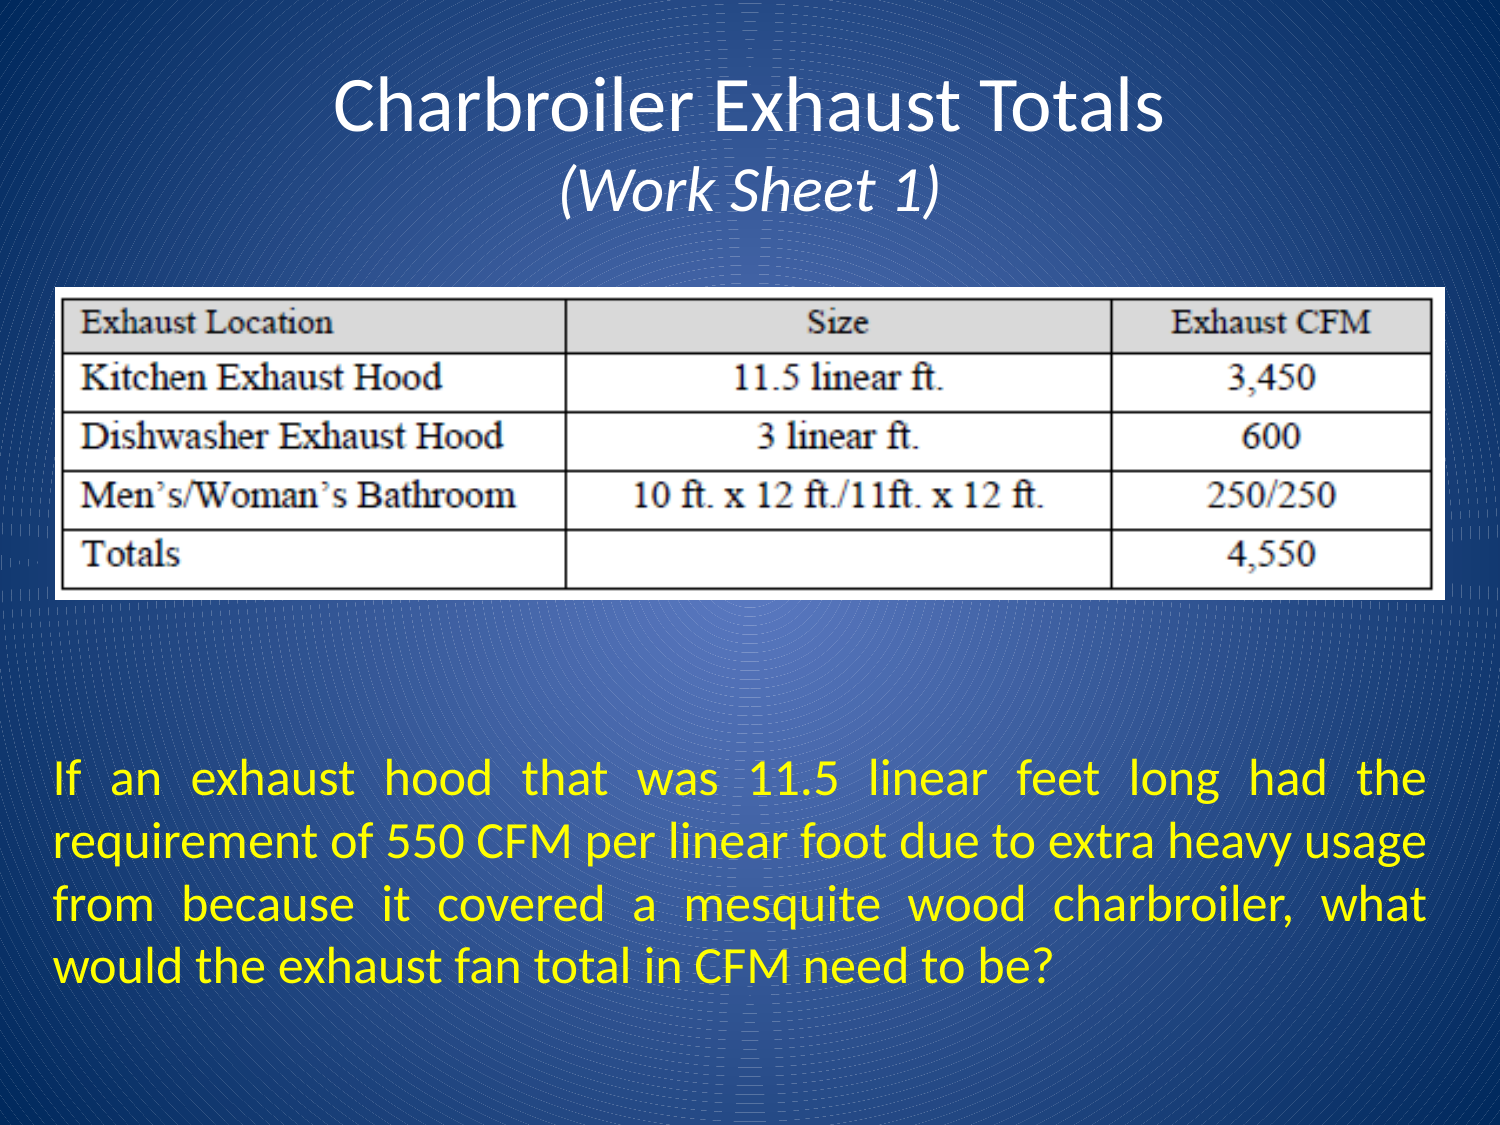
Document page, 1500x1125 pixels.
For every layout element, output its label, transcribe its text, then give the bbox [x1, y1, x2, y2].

text_box If an exhaust hood that was 11.5 linear feet long had the requirement of 550 CFM per linear foot due to extra heavy usage from because it covered a mesquite wood charbroiler, what would the exhaust fan total in CFM need to be? [37, 712, 1445, 1025]
title Charbroiler Exhaust Totals (Work Sheet 1) [75, 45, 1425, 233]
picture [55, 287, 1445, 601]
